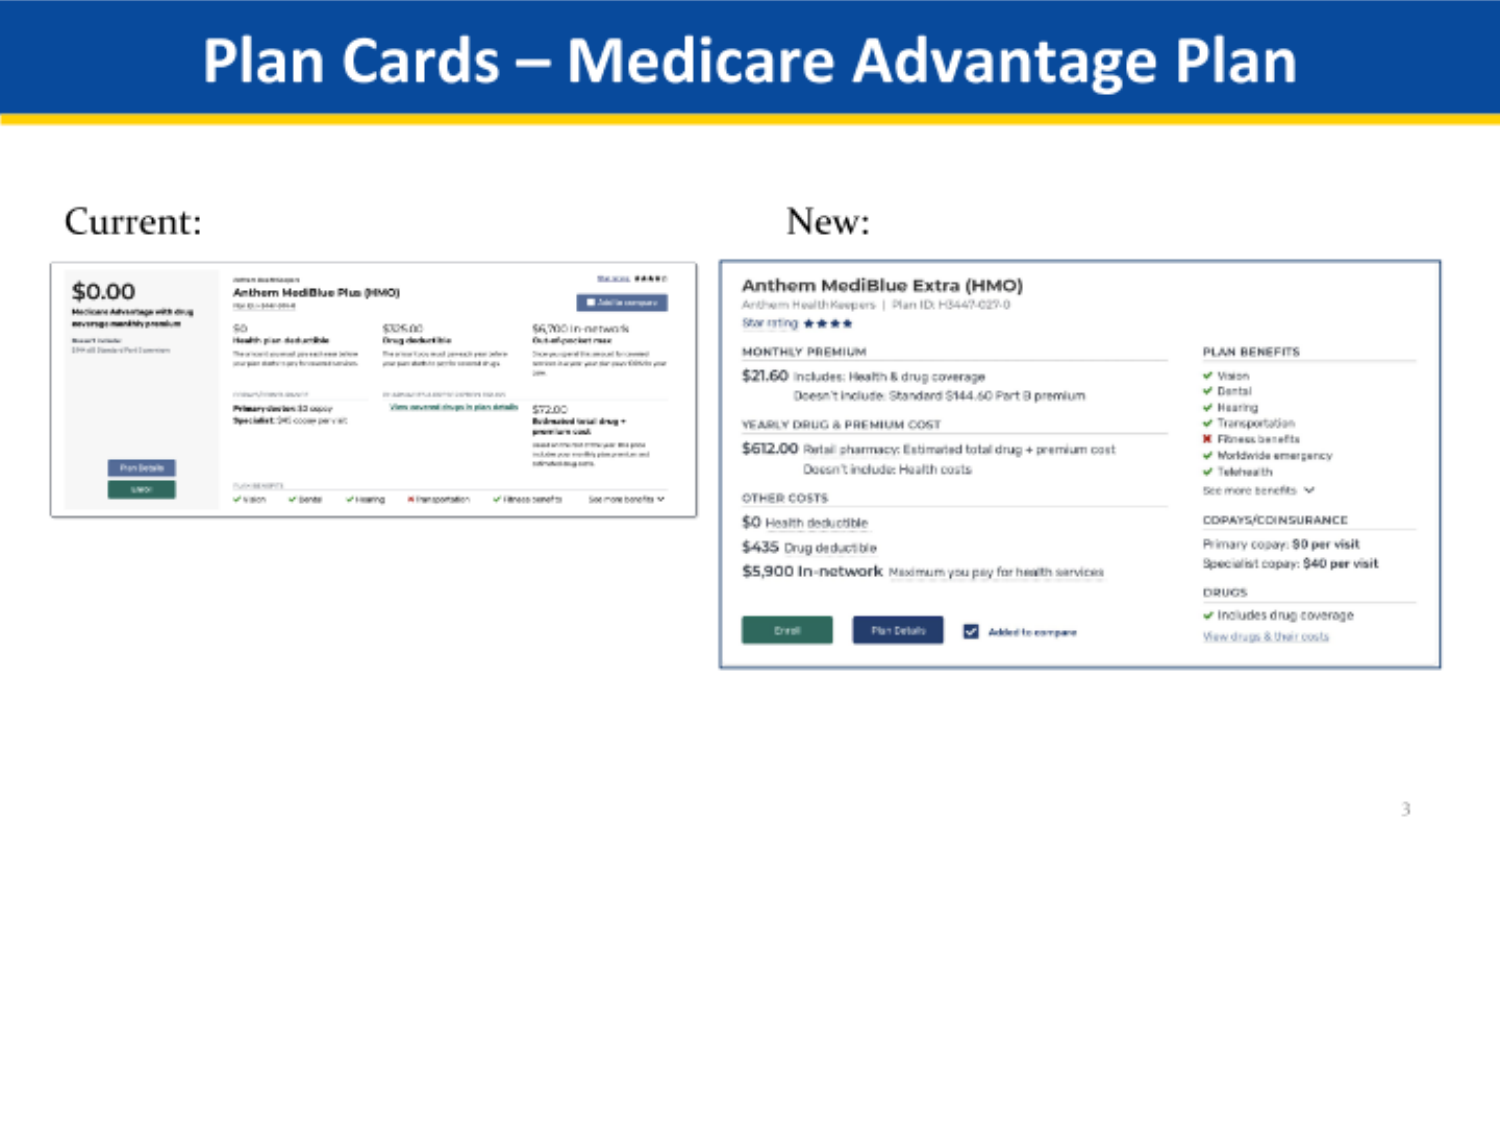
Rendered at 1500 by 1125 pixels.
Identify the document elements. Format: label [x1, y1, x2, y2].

picture [0, 0, 1500, 844]
